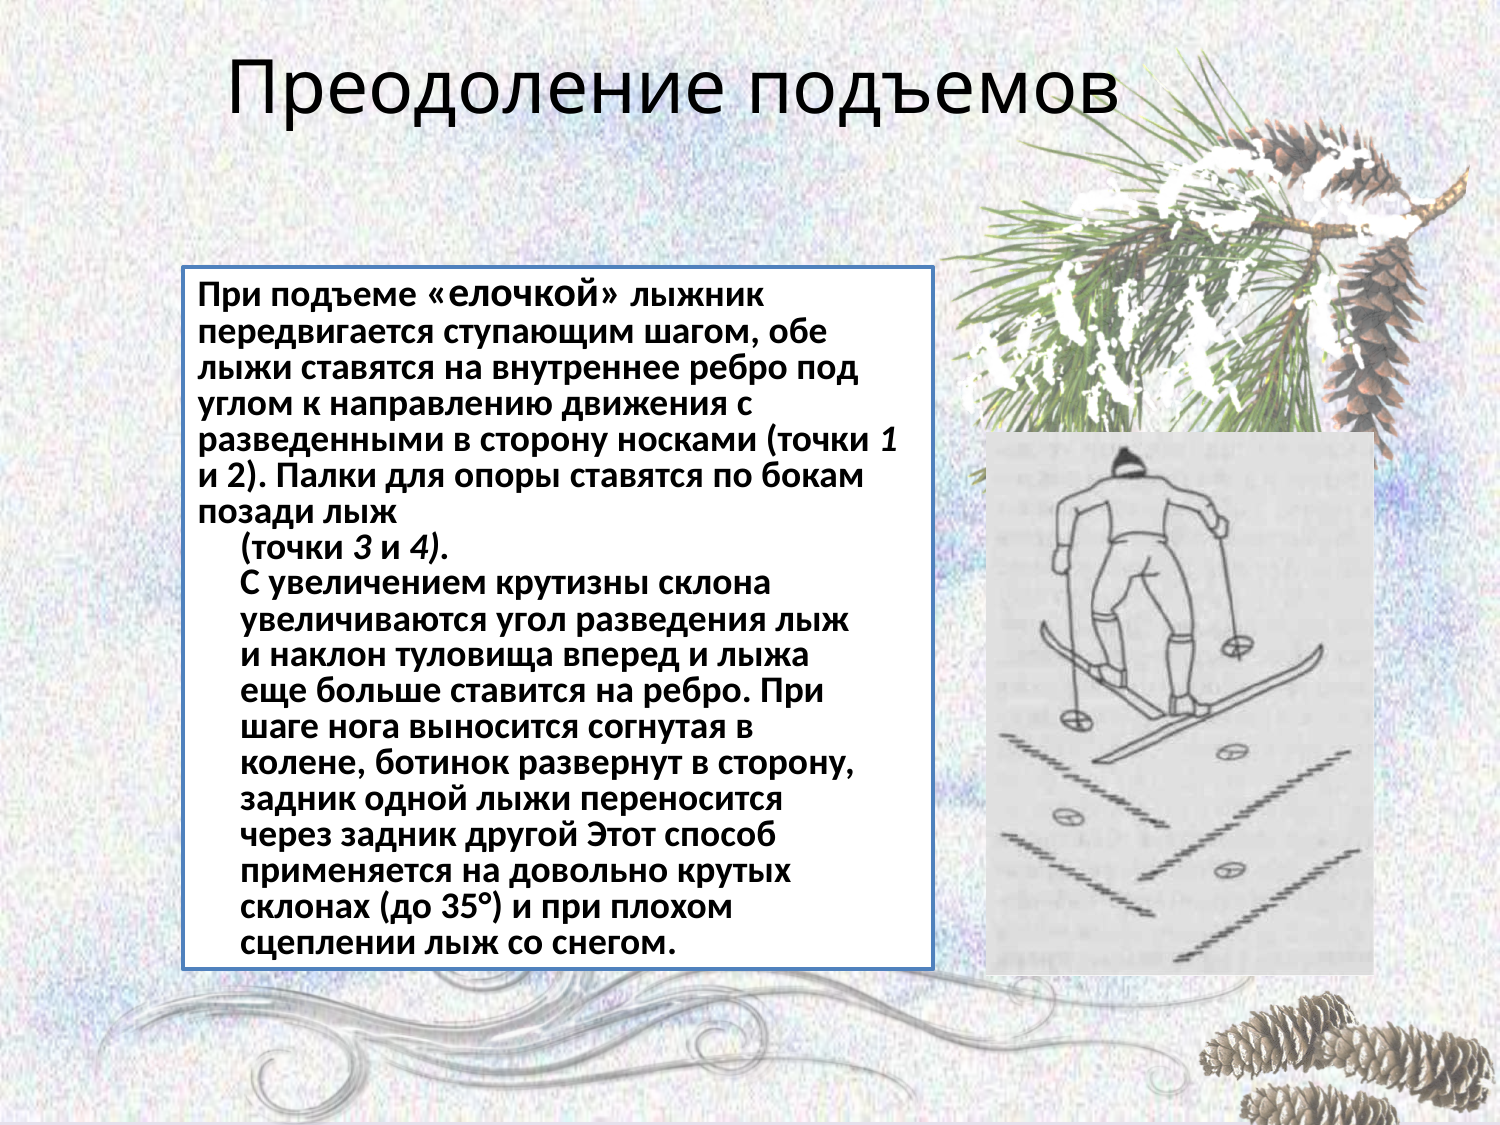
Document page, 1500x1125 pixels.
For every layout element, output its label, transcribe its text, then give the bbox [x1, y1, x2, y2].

text_box Преодоление подъемов [147, 30, 1199, 149]
picture [0, 0, 1500, 1125]
text_box При подъеме «елочкой» лыжник передвигается ступающим шагом, обе лыжи ставятся на внутреннее ребро под углом к направлению движения с разведенными в сторону носками (точки 1 и 2). Палки для опоры ставятся по бокам позади лыж (точки 3 и 4). С увеличением крутизны склона увеличиваются угол разведения лыж и наклон туловища вперед и лыжа еще больше ставится на ребро. При шаге нога выносится согнутая в колене, ботинок развернут в сторону, задник одной лыжи переносится через задник другой Этот способ применяется на довольно крутых склонах (до 35°) и при плохом сцеплении лыж со снегом. [183, 267, 933, 970]
